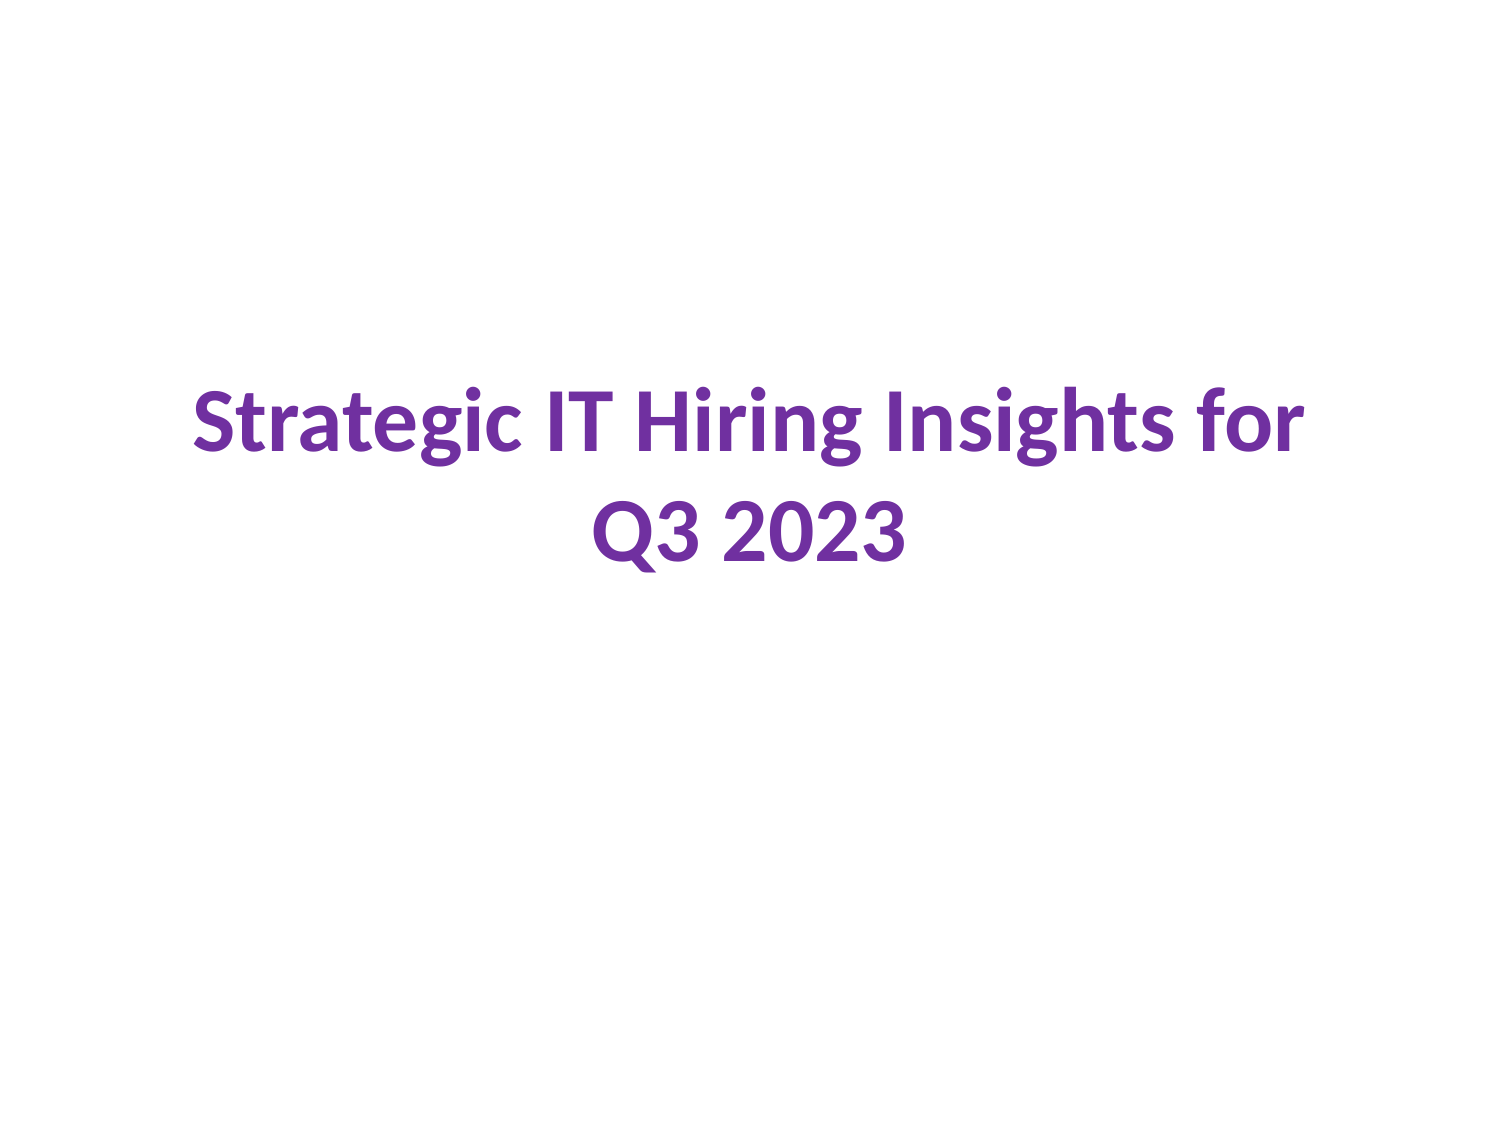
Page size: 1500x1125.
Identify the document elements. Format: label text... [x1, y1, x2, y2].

title Strategic IT Hiring Insights for Q3 2023 [112, 349, 1388, 591]
